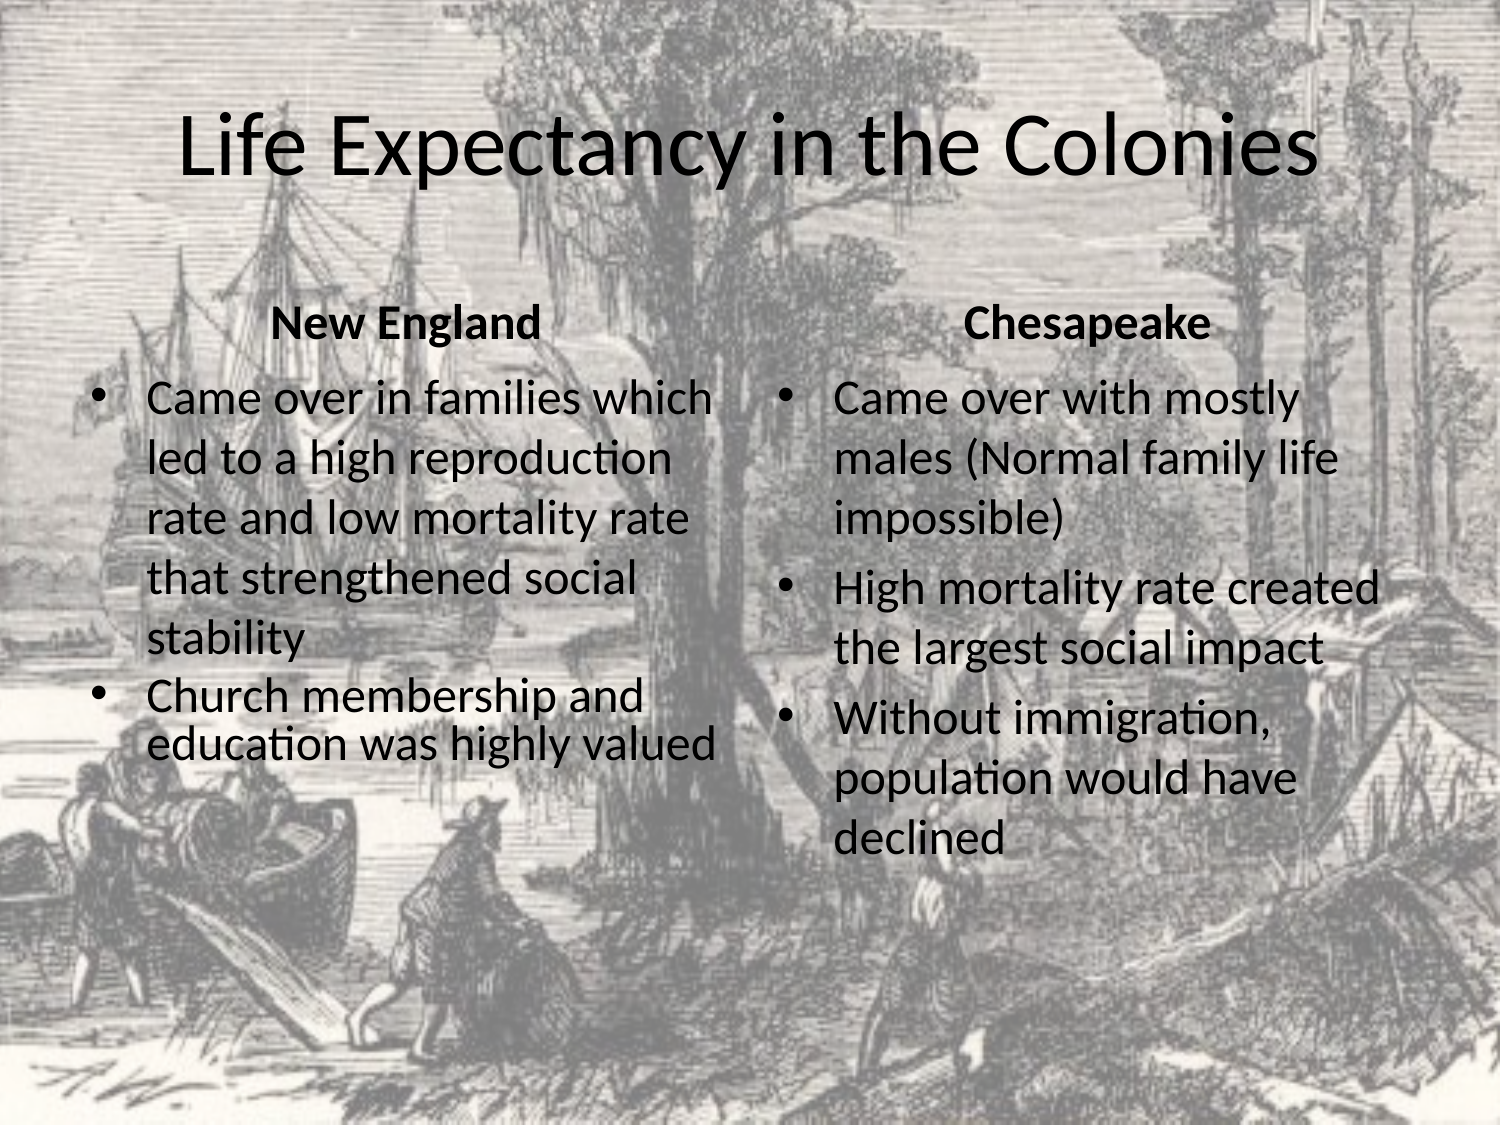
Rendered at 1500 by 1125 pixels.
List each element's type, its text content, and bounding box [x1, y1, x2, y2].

list New England [75, 251, 738, 356]
list Came over with mostly males (Normal family life impossible) High mortality rate created the largest social impact Without immigration, population would have declined [761, 356, 1425, 1005]
list Came over in families which led to a high reproduction rate and low mortality rate that strengthened social stability Church membership and education was highly valued [75, 356, 738, 1005]
title Life Expectancy in the Colonies [75, 45, 1425, 233]
list Chesapeake [761, 251, 1425, 356]
